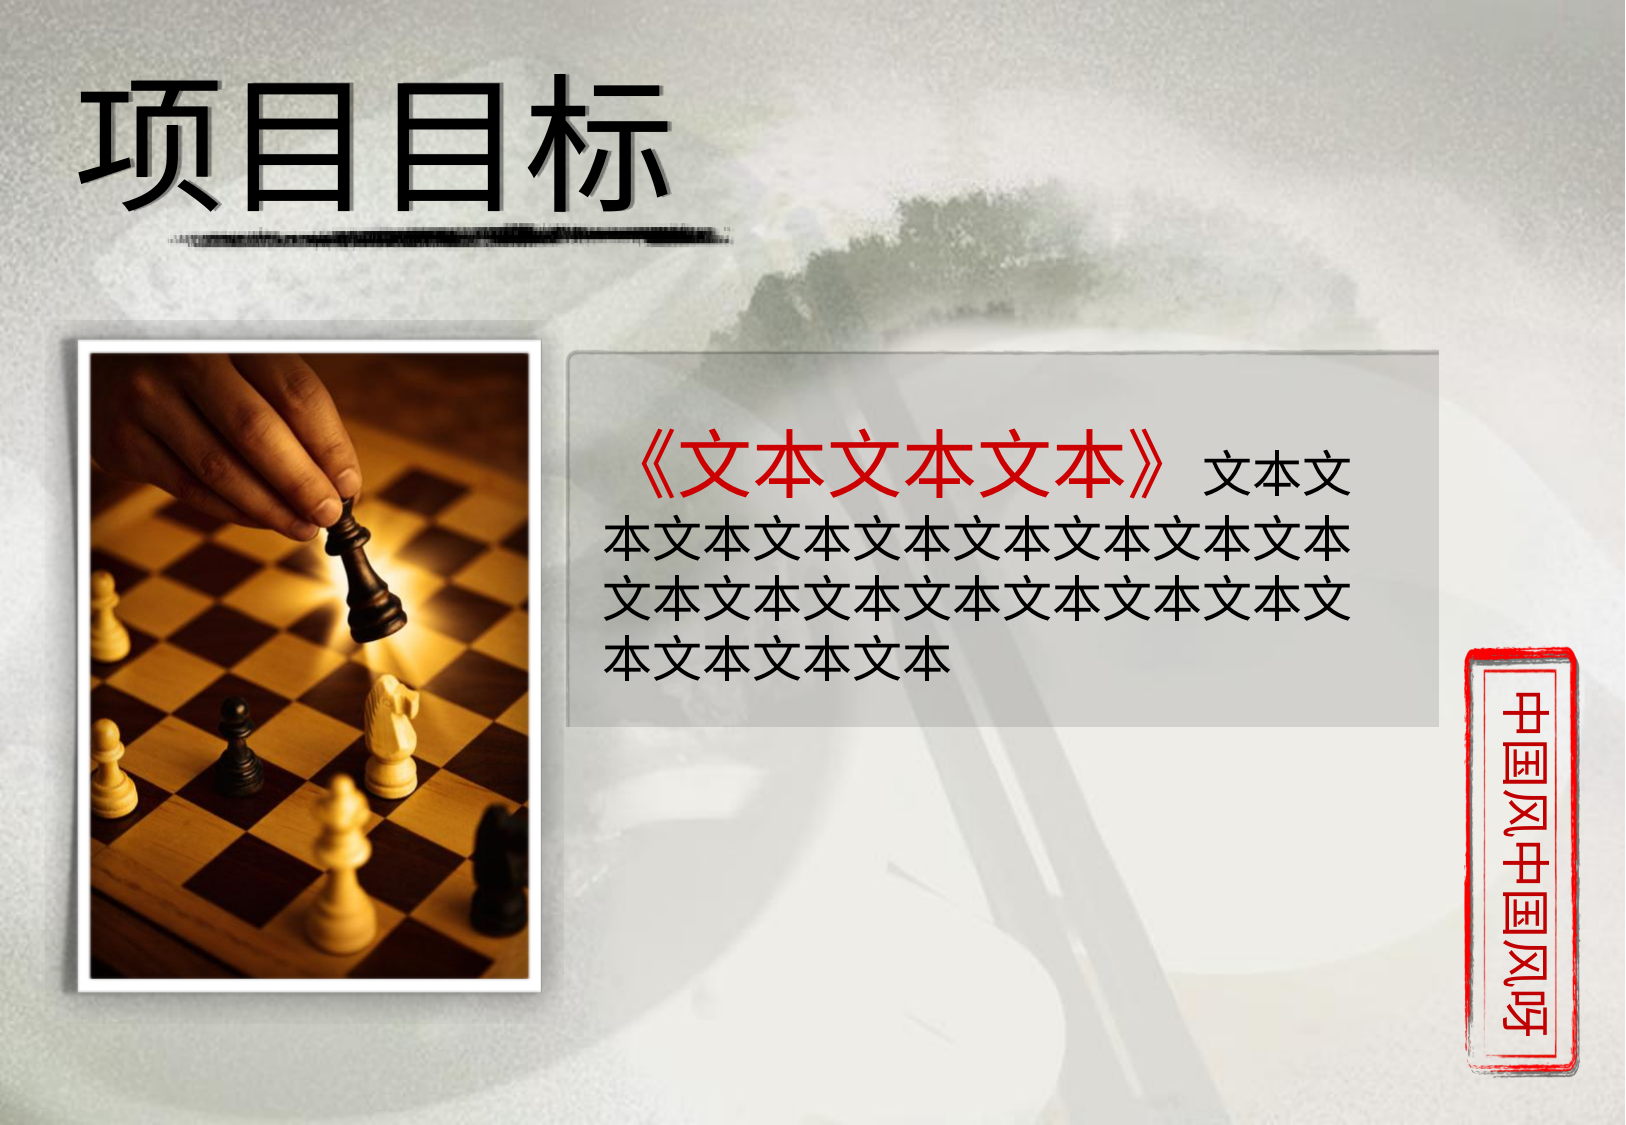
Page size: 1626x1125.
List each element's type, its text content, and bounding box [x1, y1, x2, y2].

text_box 项目目标 [59, 42, 690, 238]
picture [0, 0, 1625, 1125]
